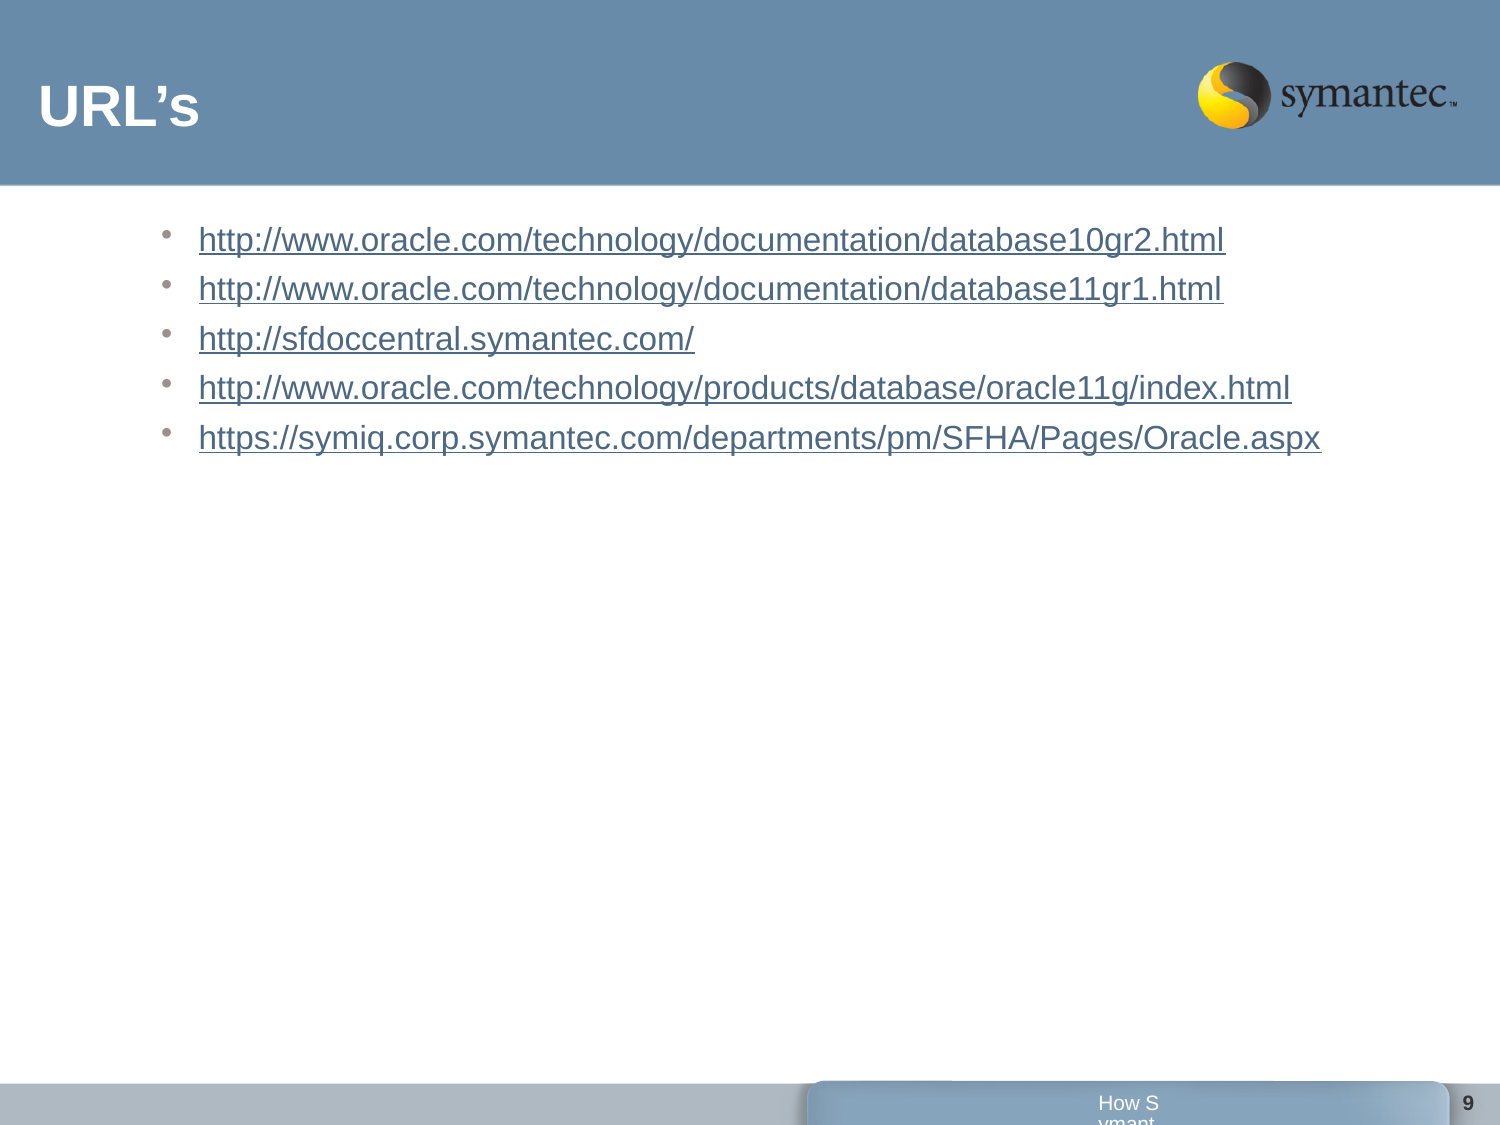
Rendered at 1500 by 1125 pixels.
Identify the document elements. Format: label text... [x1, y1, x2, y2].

picture [757, 1080, 1500, 1125]
footer How Symantec/Veritas Adds Value in your Oracle Environment [1098, 1089, 1166, 1116]
slide_number 9 [1455, 1089, 1482, 1116]
picture [1159, 0, 1500, 132]
list http://www.oracle.com/technology/documentation/database10gr2.html http://www.oracle.com/technology/documentation/database11gr1.html http://sfdoccentral.symantec.com/ http://www.oracle.com/technology/products/database/oracle11g/index.html https://symiq.corp.symantec.com/departments/pm/SFHA/Pages/Oracle.aspx [23, 213, 1374, 956]
title URL’s [23, 24, 1123, 182]
